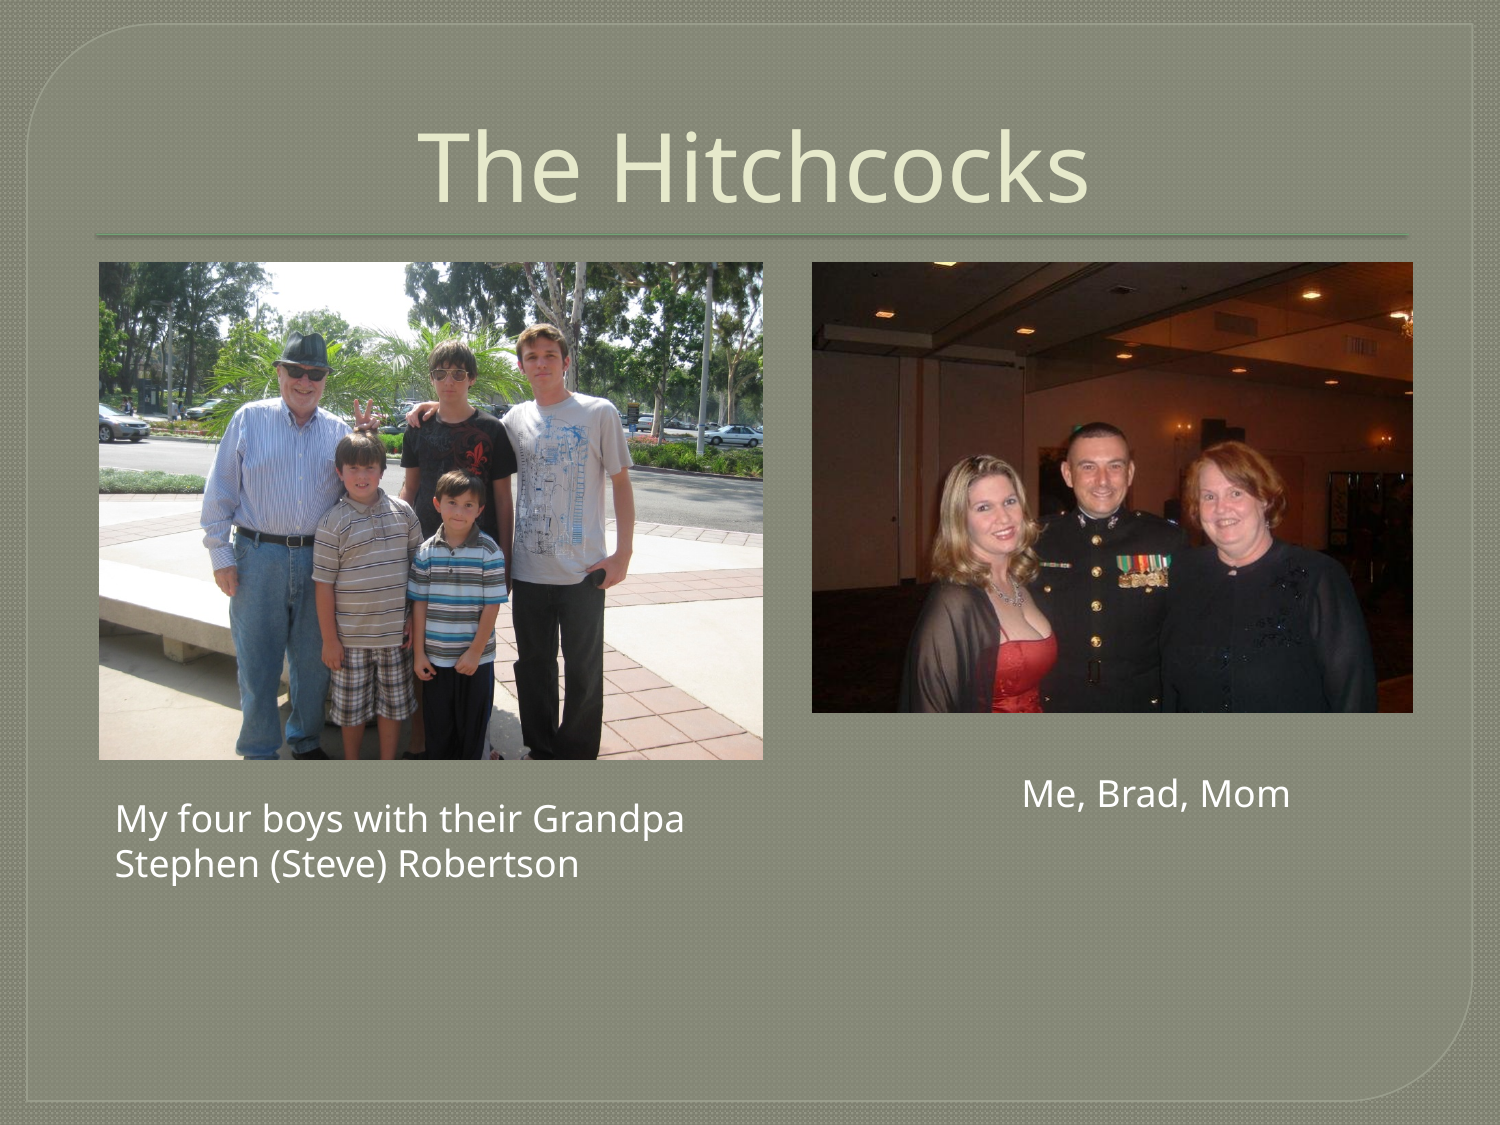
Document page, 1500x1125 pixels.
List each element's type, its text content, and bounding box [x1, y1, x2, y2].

text_box My four boys with their Grandpa Stephen (Steve) Robertson [99, 787, 713, 893]
picture [812, 262, 1413, 713]
title The Hitchcocks [75, 41, 1425, 229]
text_box Me, Brad, Mom [1006, 762, 1306, 823]
picture [99, 262, 763, 760]
